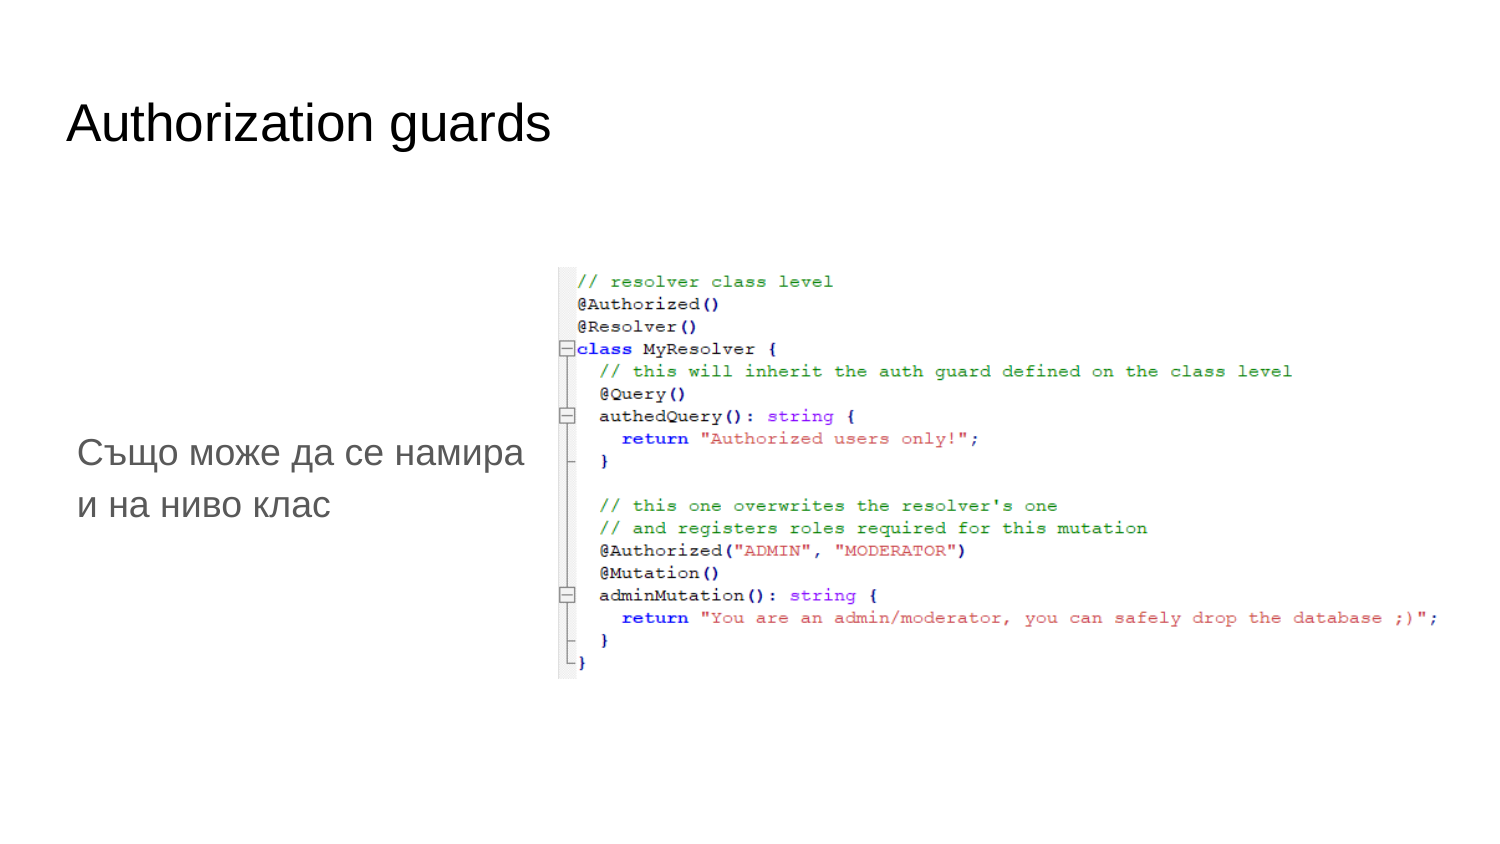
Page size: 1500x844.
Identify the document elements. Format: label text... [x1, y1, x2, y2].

list Също може да се намира и на ниво клас [61, 290, 553, 656]
title Authorization guards [51, 72, 1449, 167]
picture [558, 266, 1451, 679]
